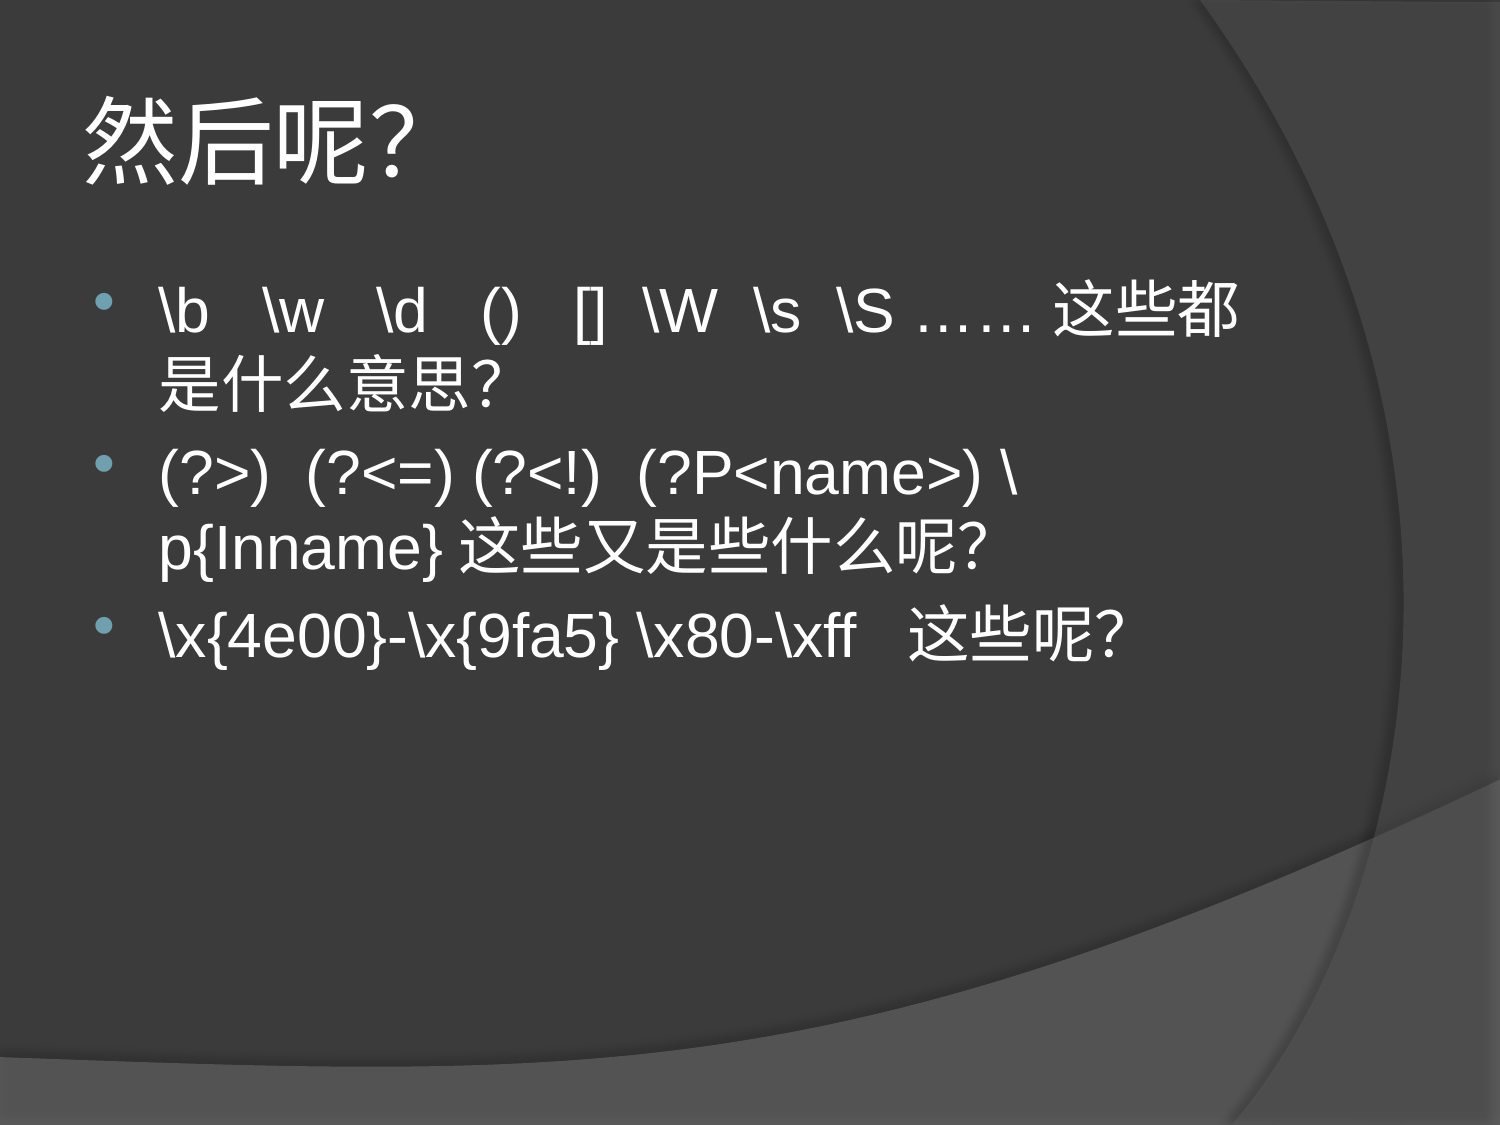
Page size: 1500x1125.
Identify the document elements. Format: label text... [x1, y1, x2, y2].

title 然后呢？ [75, 45, 1300, 233]
list \b \w \d () [] \W \s \S ……这些都是什么意思？ (?>) (?<=) (?<!) (?P<name>) \p{Inname}这些又是些什么呢？ \x{4e00}-\x{9fa5} \x80-\xff 这些呢？ [75, 262, 1300, 1005]
